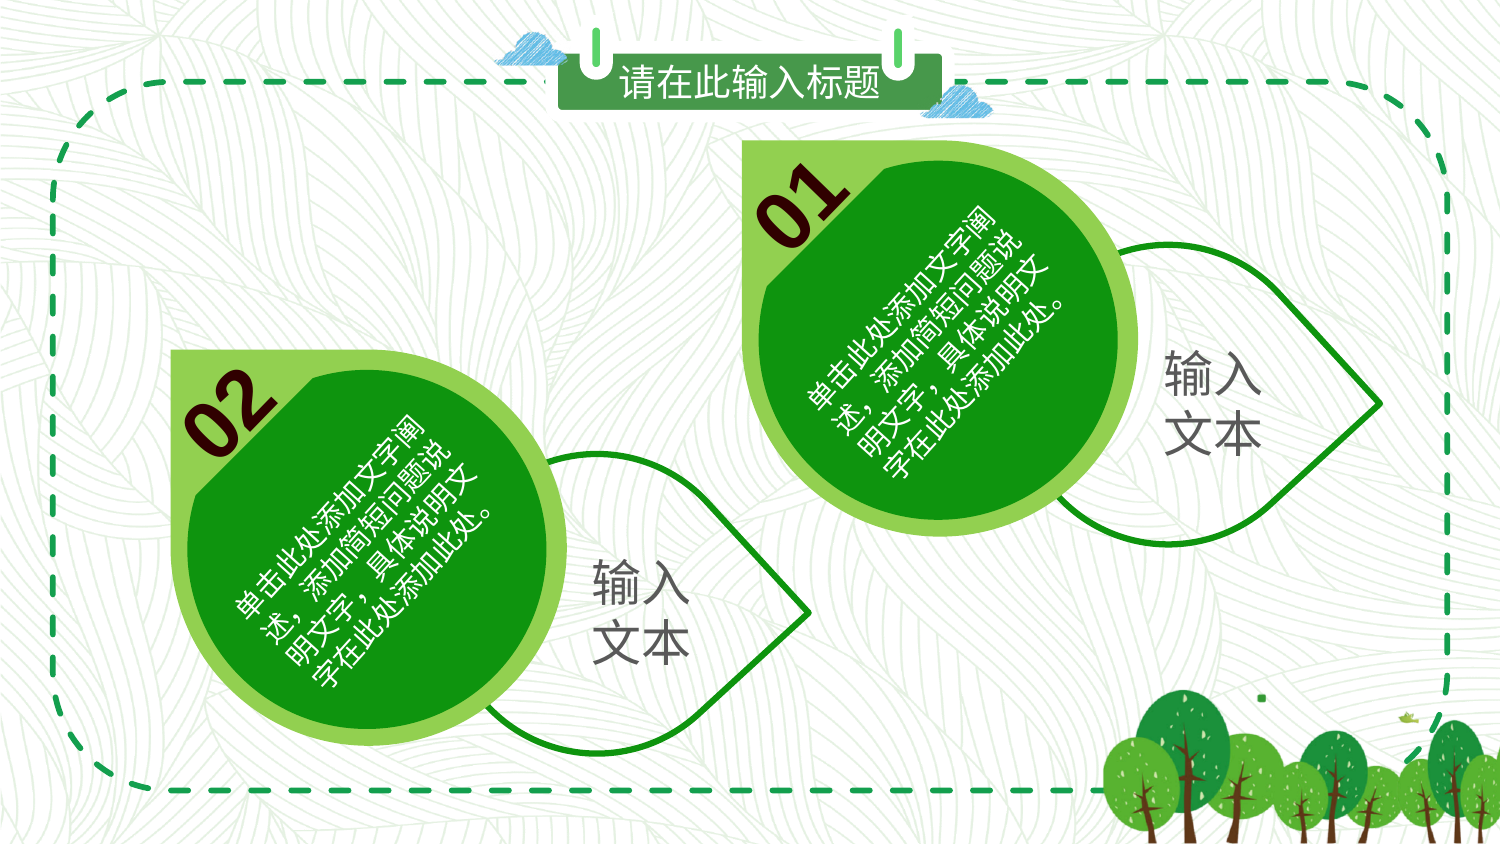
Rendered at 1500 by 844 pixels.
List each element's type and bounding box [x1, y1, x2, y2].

text_box [1018, 244, 1318, 545]
text_box [167, 316, 567, 746]
picture [2, 1, 1500, 844]
text_box [447, 453, 747, 754]
text_box [738, 107, 1139, 537]
